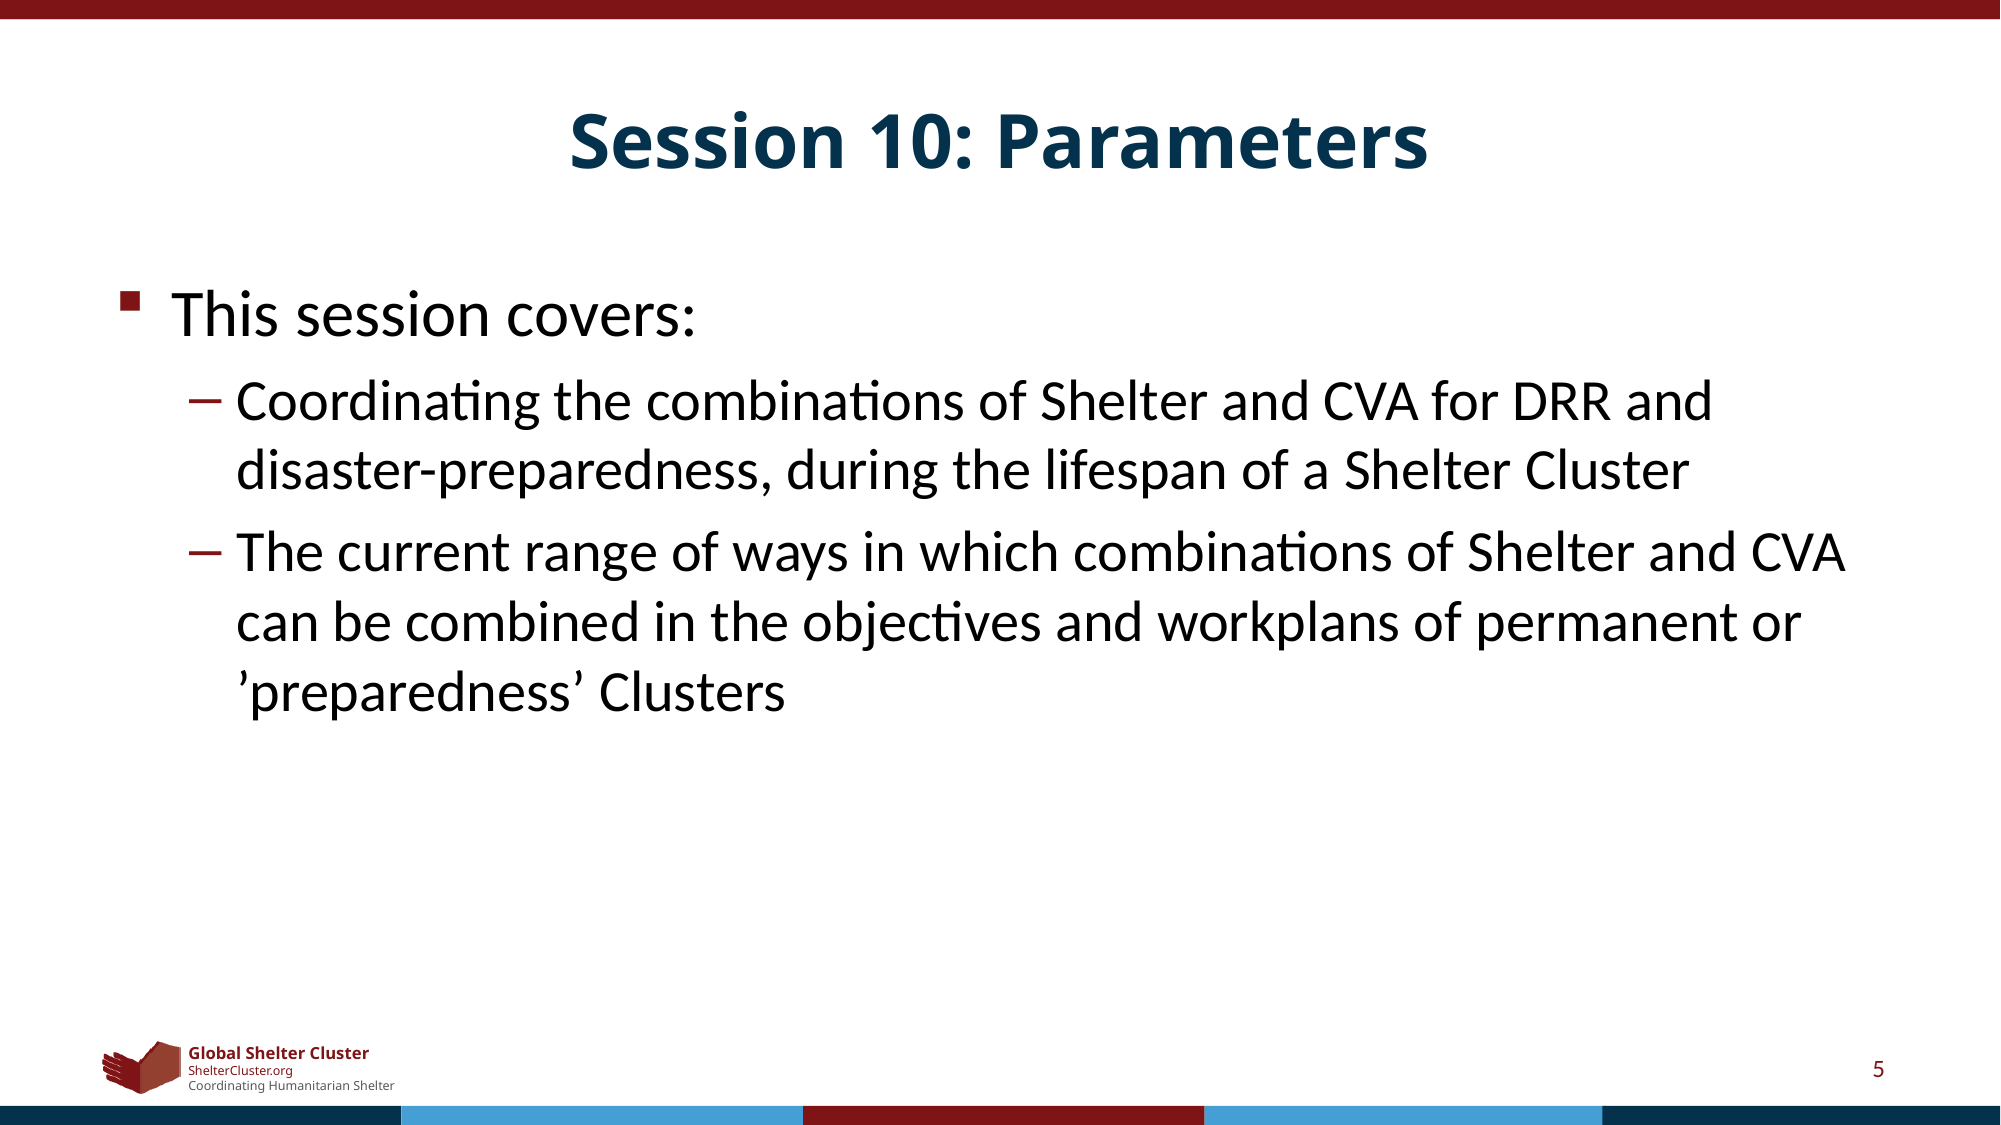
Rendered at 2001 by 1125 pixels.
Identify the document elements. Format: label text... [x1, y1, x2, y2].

slide_number 5 [1433, 1037, 1900, 1098]
title Session 10: Parameters [99, 45, 1900, 233]
list This session covers: Coordinating the combinations of Shelter and CVA for DRR and disaster-preparedness, during the lifespan of a Shelter Cluster The current range of ways in which combinations of Shelter and CVA can be combined in the objectives and workplans of permanent or ’preparedness’ Clusters [99, 262, 1900, 1005]
picture [102, 1041, 181, 1094]
